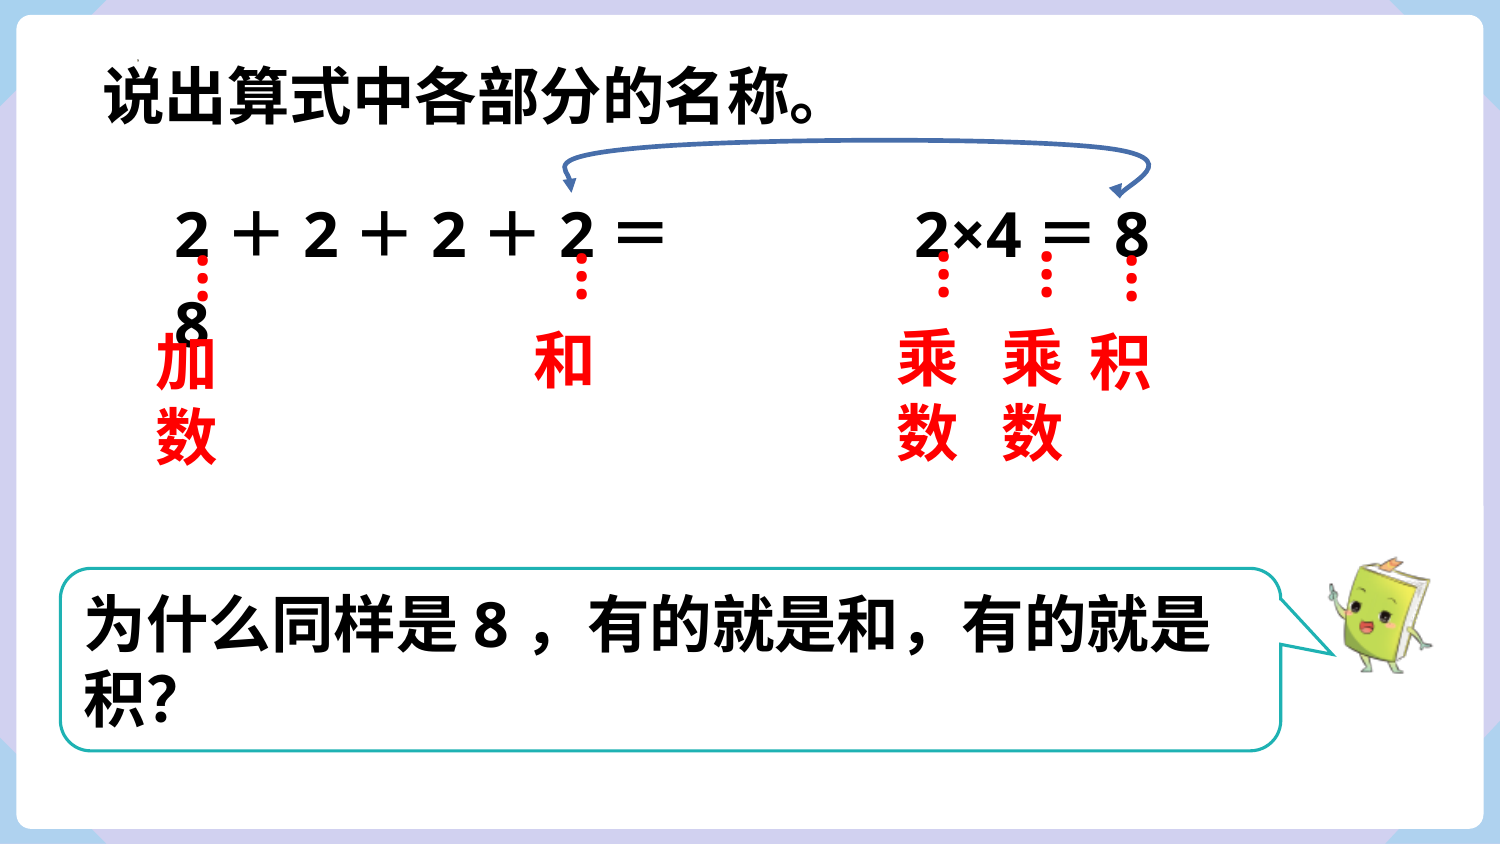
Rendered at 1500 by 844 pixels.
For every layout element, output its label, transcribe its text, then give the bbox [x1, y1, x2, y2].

text_box 2×4＝8 [899, 173, 1245, 278]
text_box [516, 257, 622, 404]
text_box [563, 139, 1149, 203]
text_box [60, 546, 1435, 685]
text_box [137, 259, 244, 482]
text_box 说出算式中各部分的名称。 [87, 34, 1064, 139]
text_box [1066, 260, 1173, 407]
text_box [981, 256, 1088, 479]
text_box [878, 256, 981, 479]
text_box 2＋2＋2＋2＝8 [160, 172, 724, 367]
